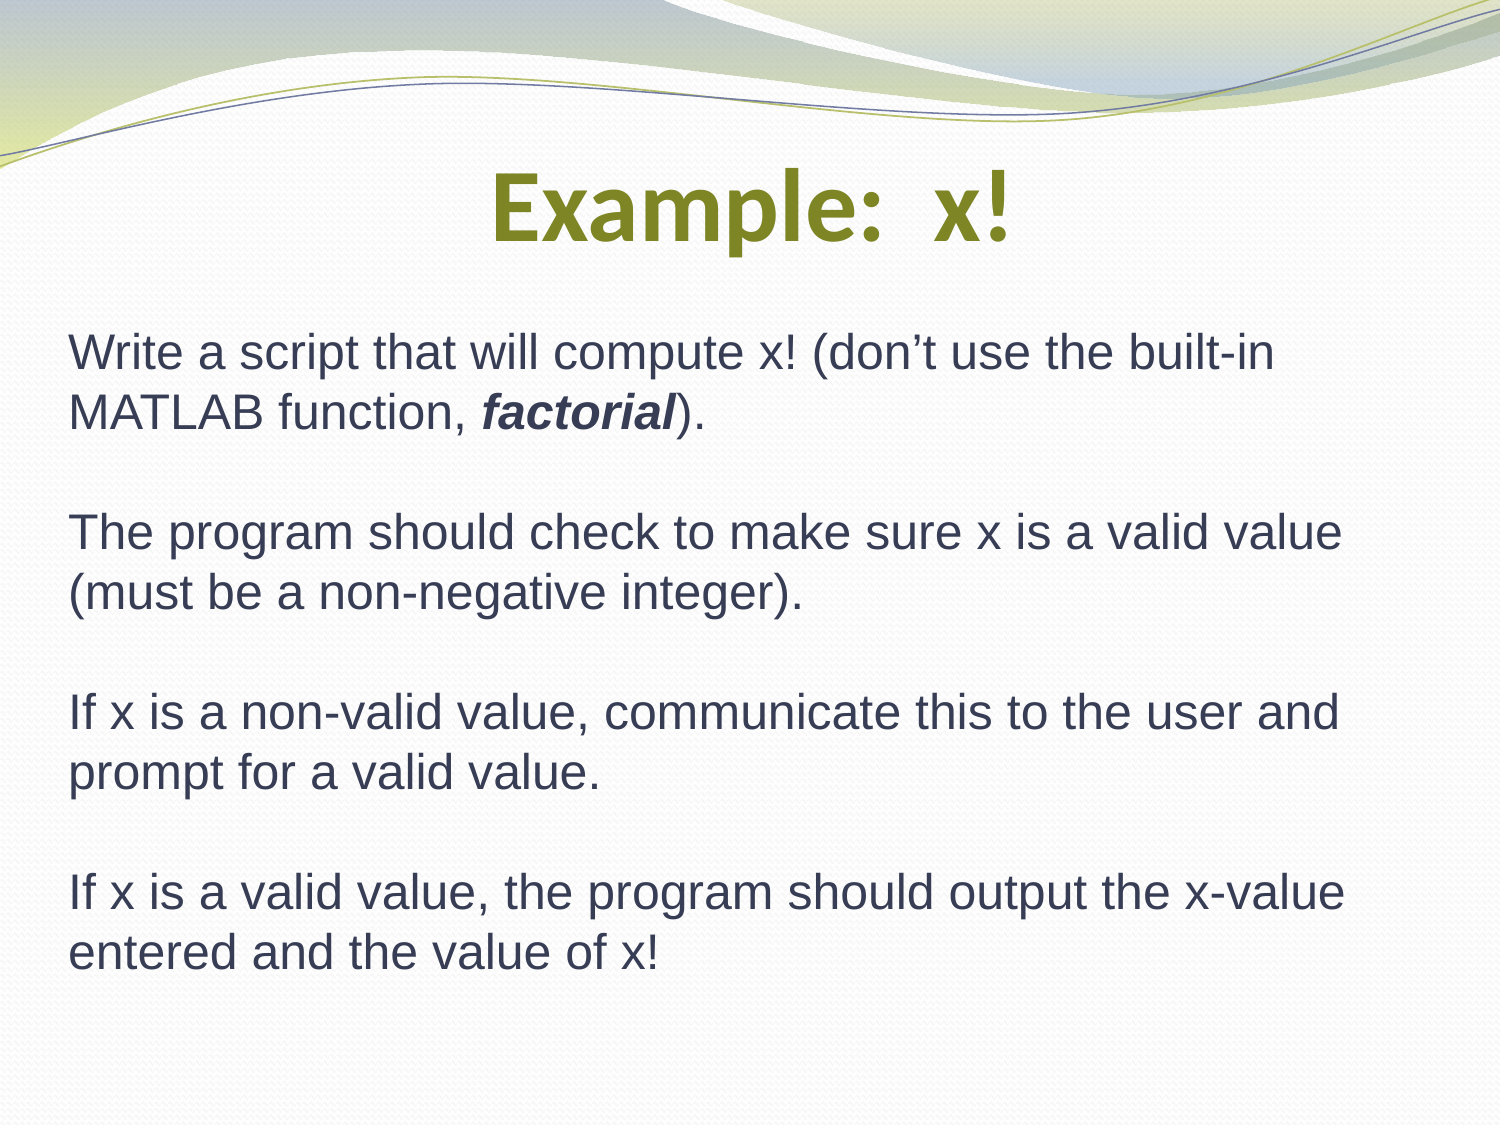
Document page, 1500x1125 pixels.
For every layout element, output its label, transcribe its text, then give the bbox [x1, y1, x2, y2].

title Example: x! [72, 75, 1435, 263]
text_box Write a script that will compute x! (don’t use the built-in MATLAB function, factorial). The program should check to make sure x is a valid value (must be a non-negative integer). If x is a non-valid value, communicate this to the user and prompt for a valid value. If x is a valid value, the program should output the x-value entered and the value of x! [53, 312, 1454, 988]
